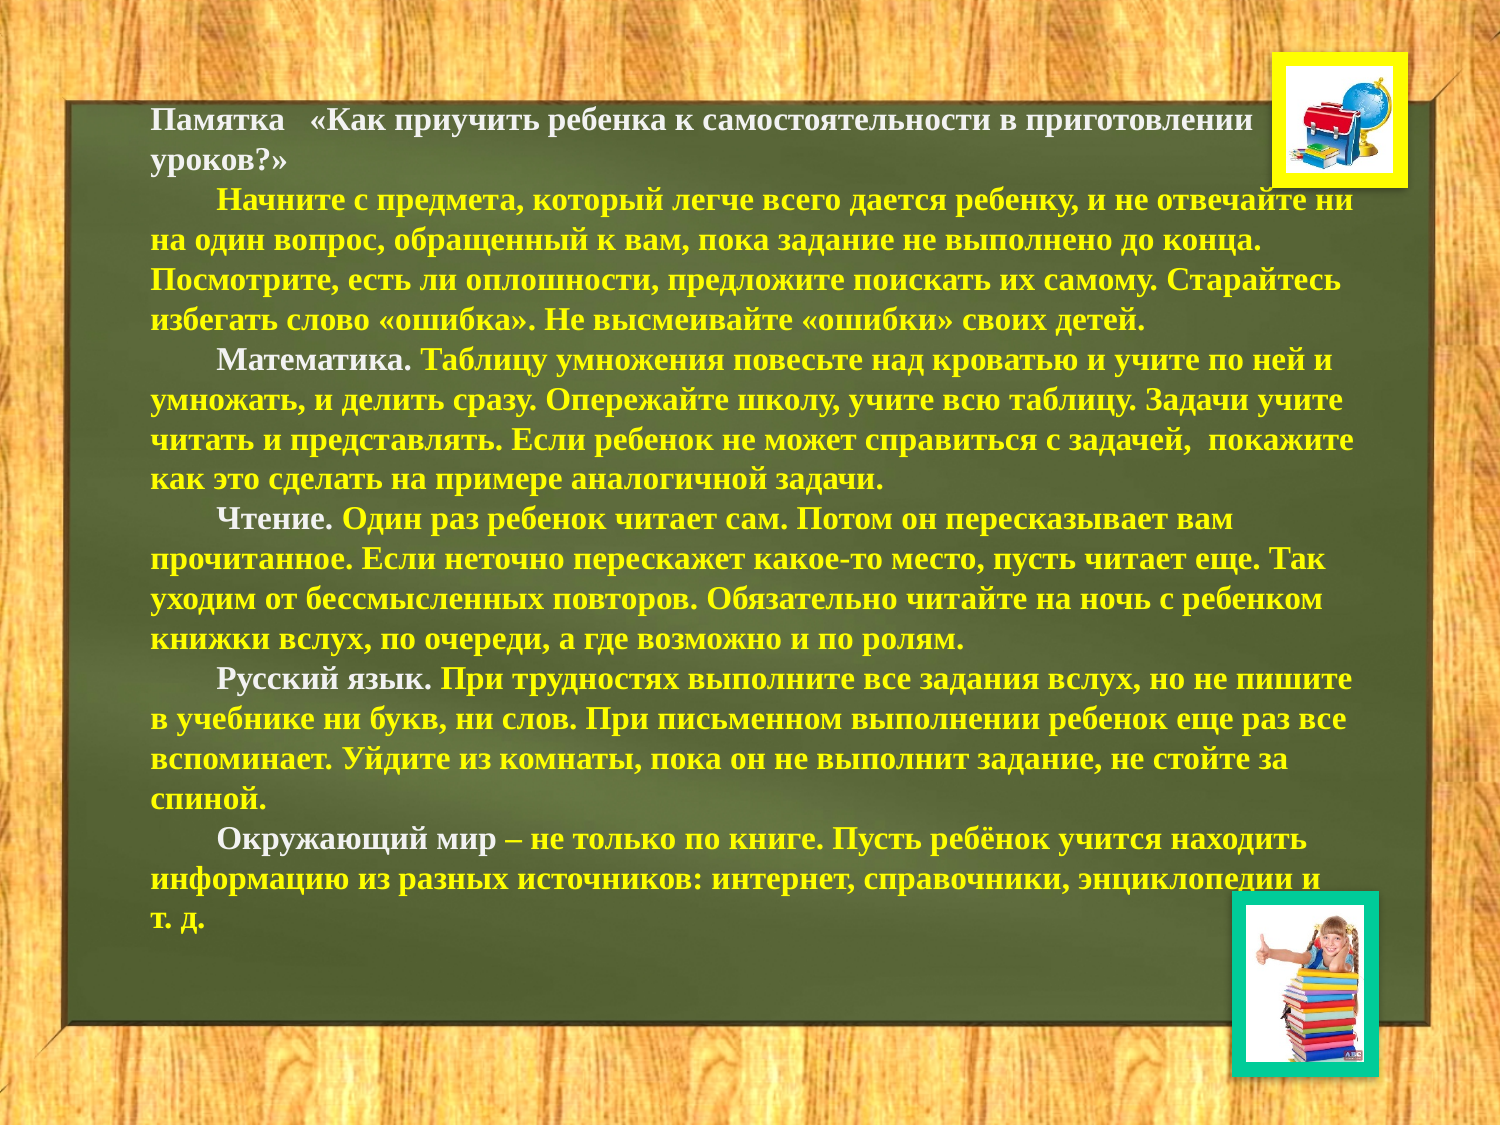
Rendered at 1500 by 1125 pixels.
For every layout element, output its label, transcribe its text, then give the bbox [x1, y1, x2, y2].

picture [0, 0, 1500, 1125]
text_box Памятка «Как приучить ребенка к самостоятельности в приготовлении уроков?» Начните с предмета, который легче всего дается ребенку, и не отвечайте ни на один вопрос, обращенный к вам, пока задание не выполнено до конца. Посмотрите, есть ли оплошности, предложите поискать их самому. Старайтесь избегать слово «ошибка». Не высмеивайте «ошибки» своих детей. Математика. Таблицу умножения повесьте над кроватью и учите по ней и умножать, и делить сразу. Опережайте школу, учите всю таблицу. Задачи учите читать и представлять. Если ребенок не может справиться с задачей, покажите как это сделать на примере аналогичной задачи. Чтение. Один раз ребенок читает сам. Потом он пересказывает вам прочитанное. Если неточно перескажет какое-то место, пусть читает еще. Так уходим от бессмысленных повторов. Обязательно читайте на ночь с ребенком книжки вслух, по очереди, а где возможно и по ролям. Русский язык. При трудностях выполните все задания вслух, но не пишите в учебнике ни букв, ни слов. При письменном выполнении ребенок еще раз все вспоминает. Уйдите из комнаты, пока он не выполнит задание, не стойте за спиной. Окружающий мир – не только по книге. Пусть ребёнок учится находить информацию из разных источников: интернет, справочники, энциклопедии и т. д. [135, 89, 1388, 943]
